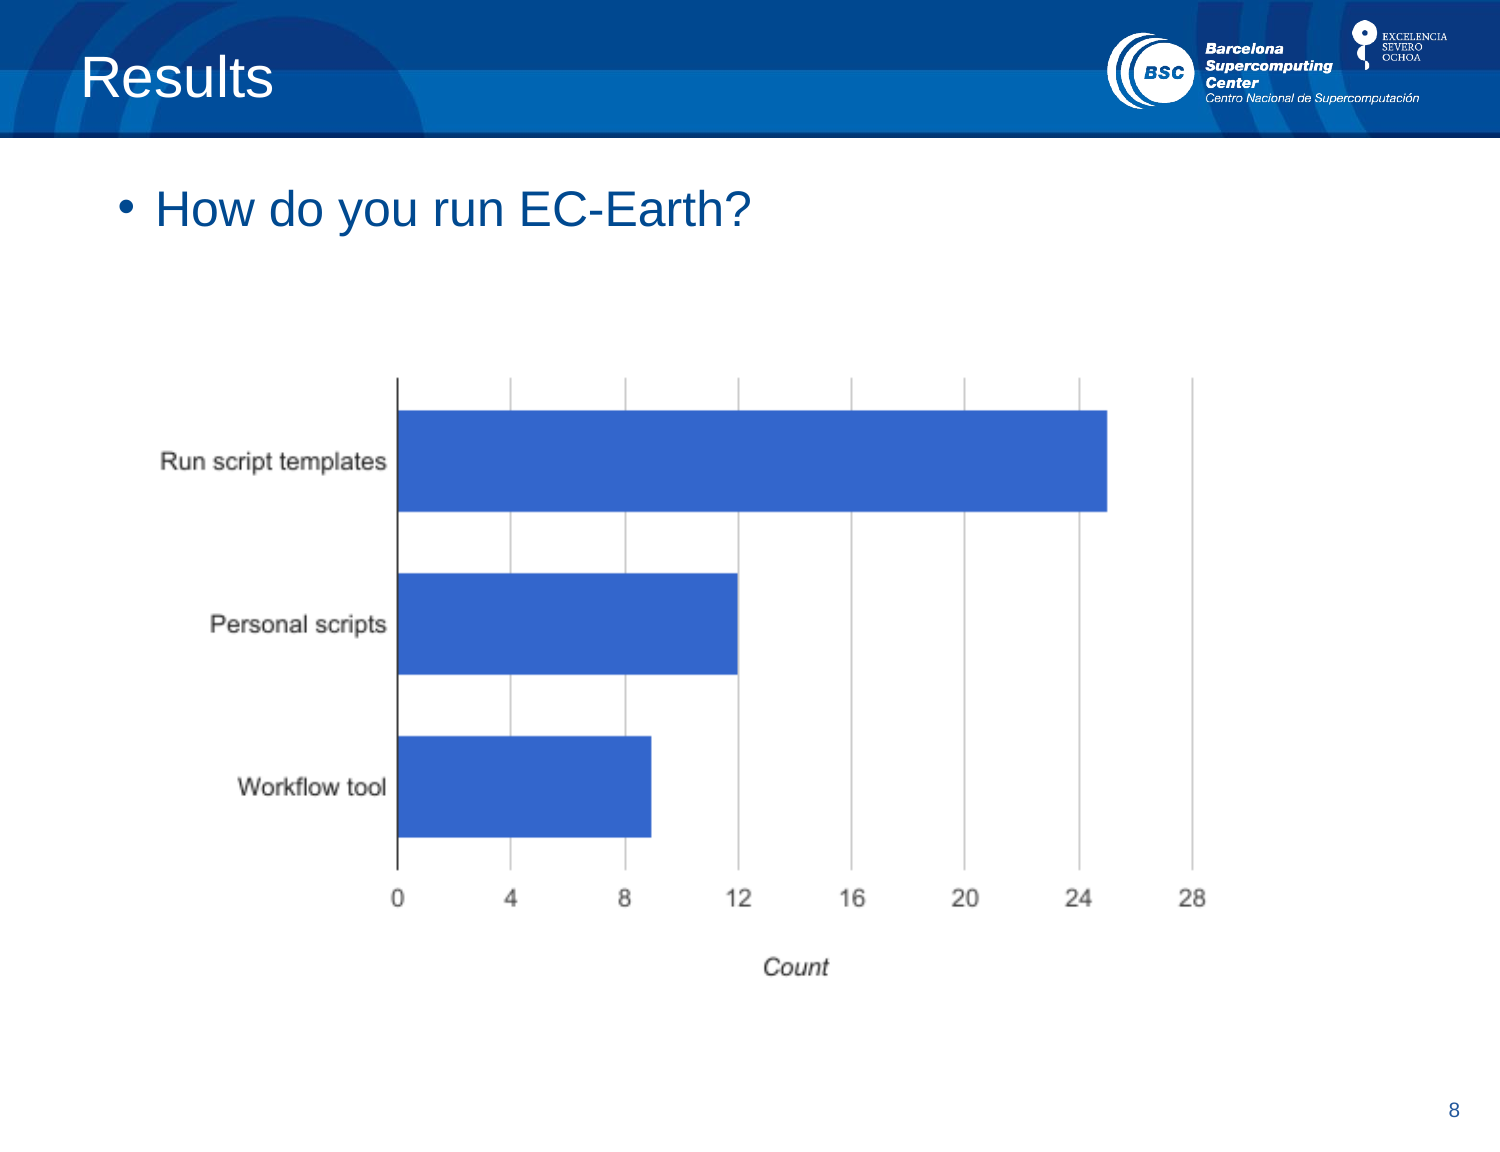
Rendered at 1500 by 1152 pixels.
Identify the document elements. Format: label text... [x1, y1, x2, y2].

picture [0, 0, 1500, 138]
title Results [65, 23, 1081, 138]
picture [150, 225, 1439, 1023]
list How do you run EC-Earth? [64, 161, 1432, 1068]
